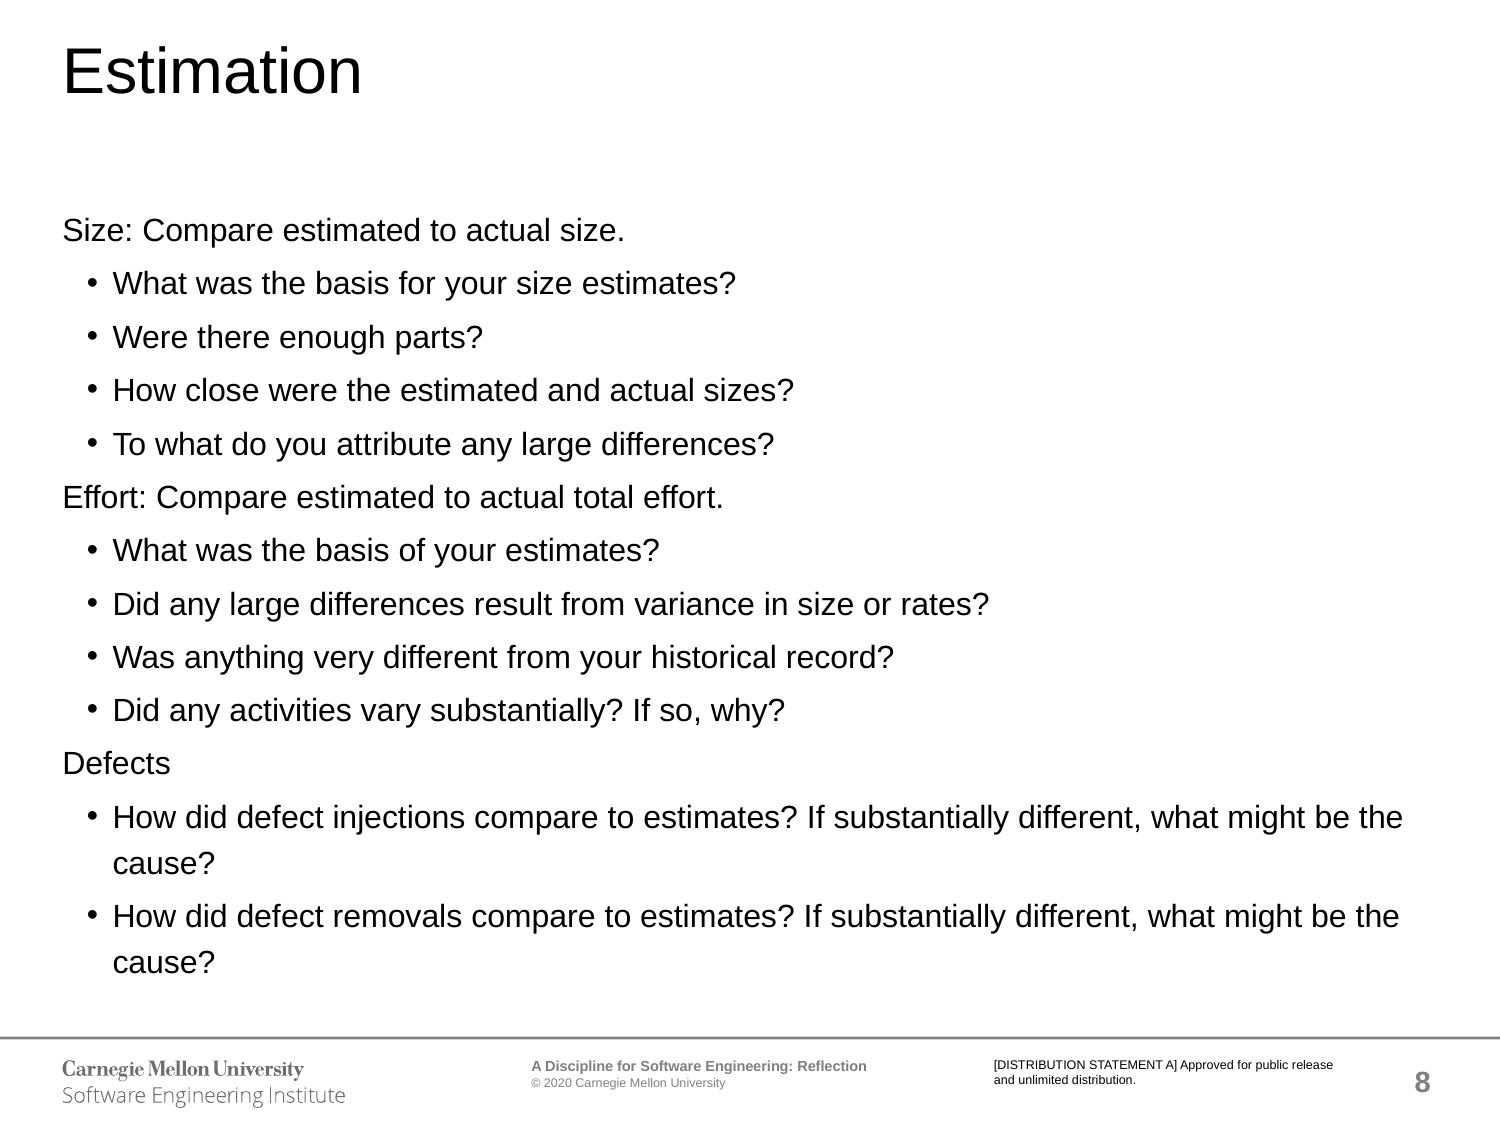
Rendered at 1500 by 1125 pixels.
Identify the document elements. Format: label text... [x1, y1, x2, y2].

list Size: Compare estimated to actual size. What was the basis for your size estimates? Were there enough parts? How close were the estimated and actual sizes? To what do you attribute any large differences? Effort: Compare estimated to actual total effort. What was the basis of your estimates? Did any large differences result from variance in size or rates? Was anything very different from your historical record? Did any activities vary substantially? If so, why? Defects How did defect injections compare to estimates? If substantially different, what might be the cause? How did defect removals compare to estimates? If substantially different, what might be the cause? [62, 202, 1431, 988]
title Estimation [62, 37, 1338, 182]
